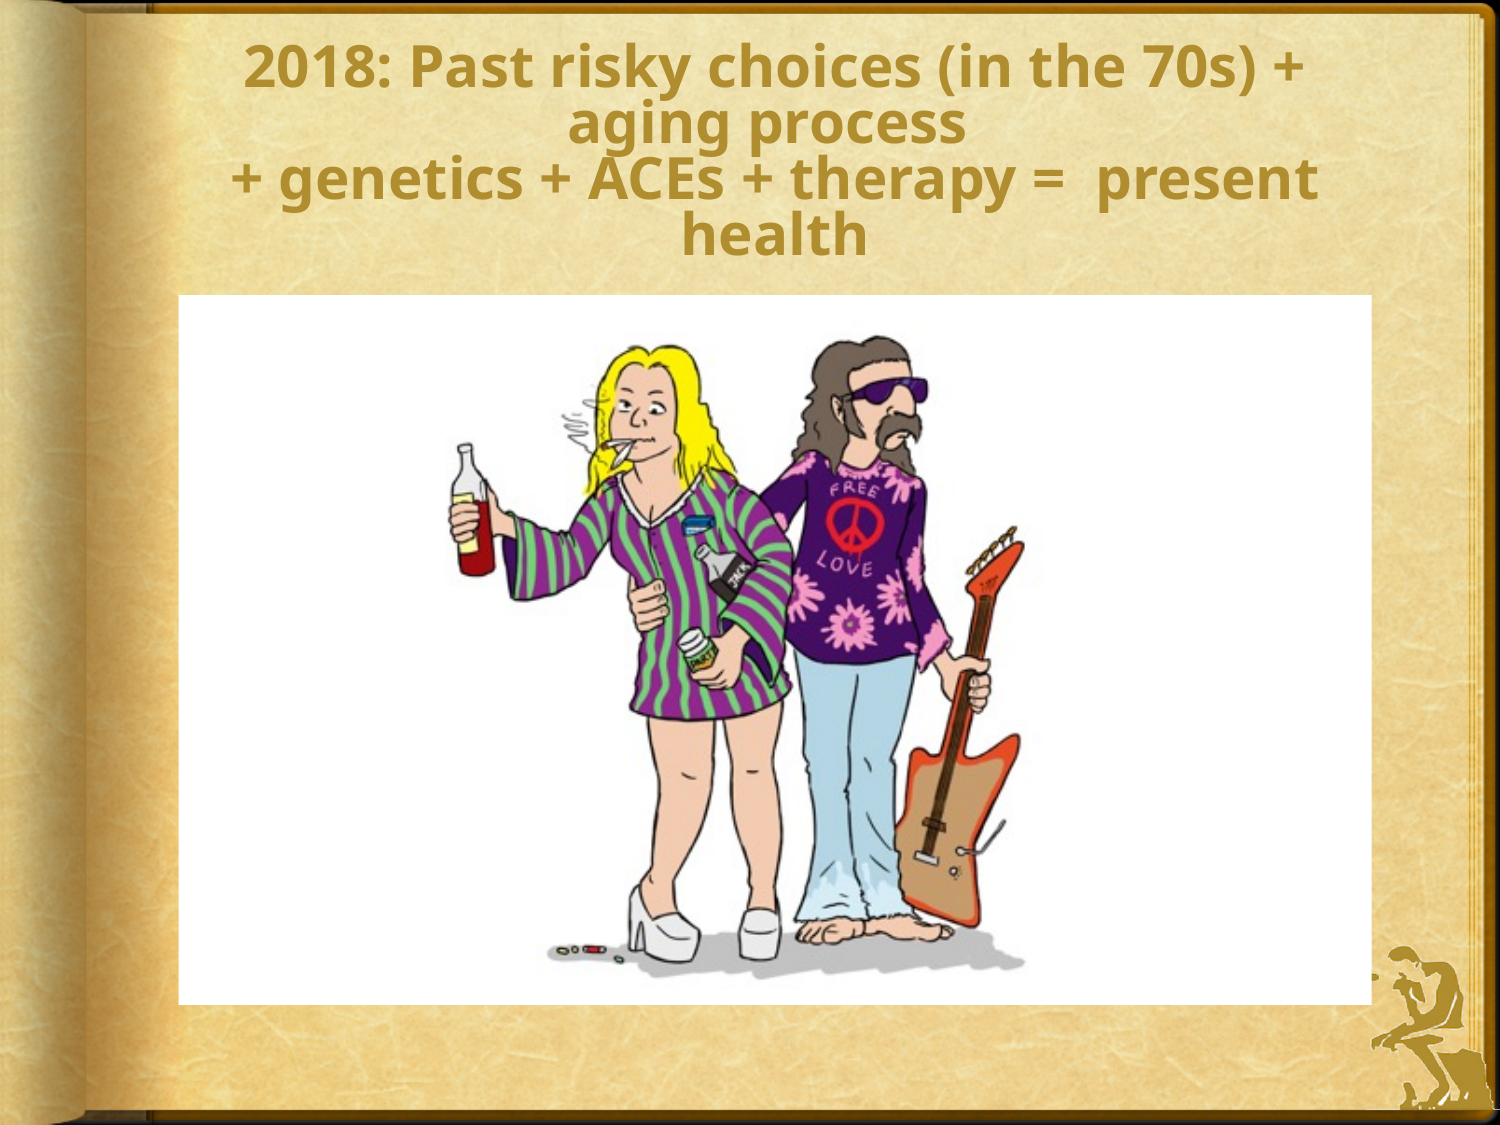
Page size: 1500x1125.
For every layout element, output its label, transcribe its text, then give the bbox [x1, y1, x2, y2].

picture [0, 0, 1500, 1125]
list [177, 294, 1373, 1006]
title 2018: Past risky choices (in the 70s) + aging process + genetics + ACEs + therapy = present health [178, 45, 1372, 265]
